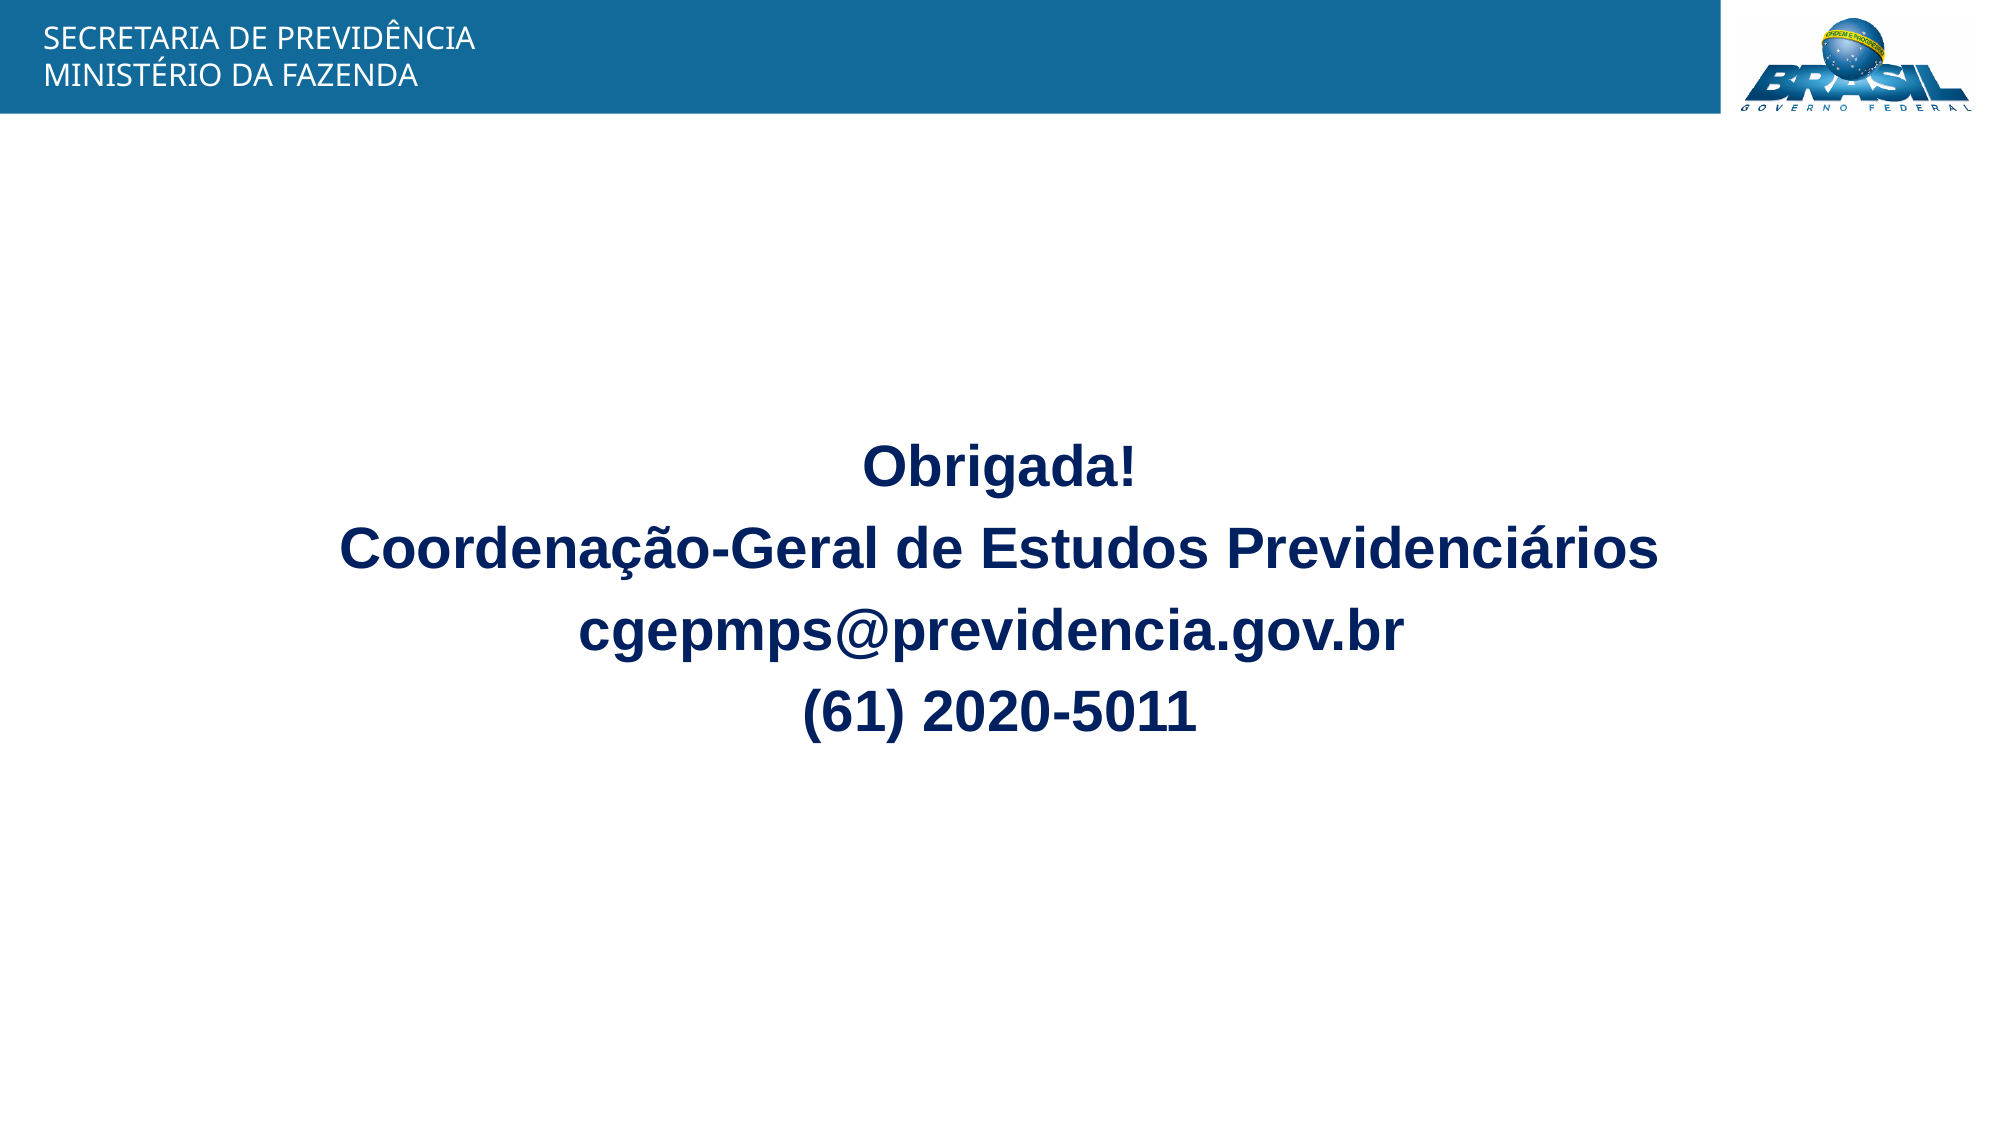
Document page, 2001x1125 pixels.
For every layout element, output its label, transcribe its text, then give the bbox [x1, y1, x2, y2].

list Obrigada! Coordenação-Geral de Estudos Previdenciários cgepmps@previdencia.gov.br (61) 2020-5011 [100, 420, 1901, 980]
picture [1741, 18, 1972, 111]
